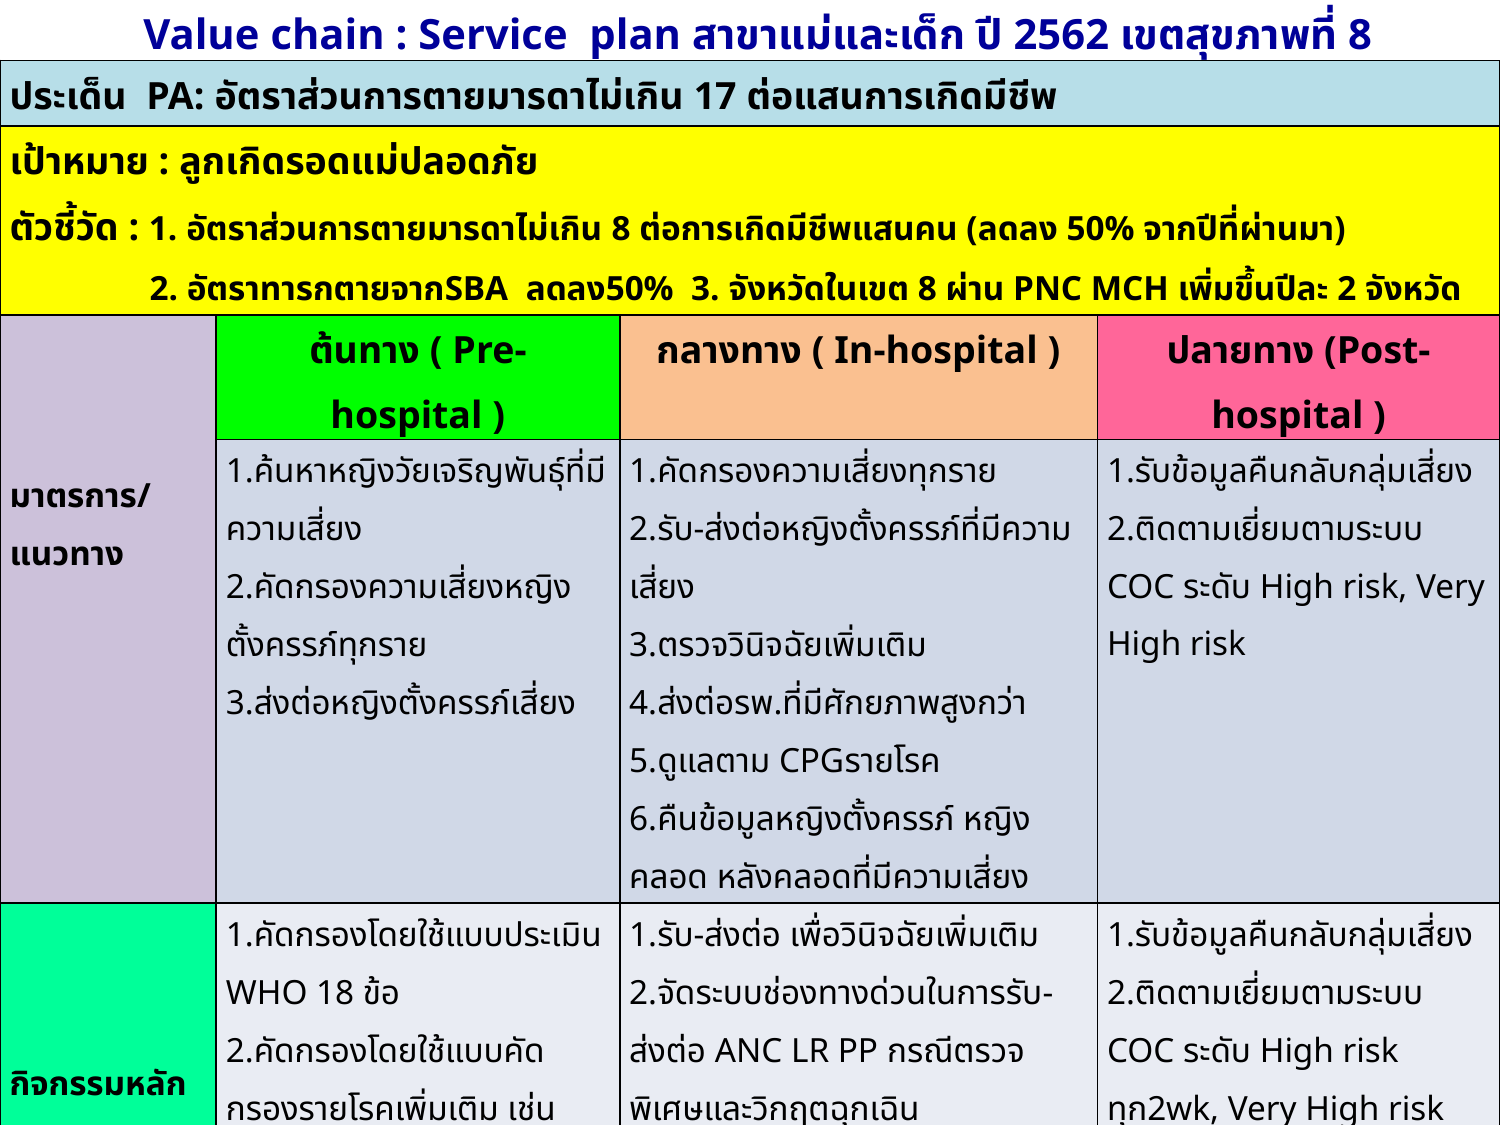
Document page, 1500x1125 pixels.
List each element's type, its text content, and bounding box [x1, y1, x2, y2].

table_cell ต้นทาง ( Pre-hospital ) [217, 316, 619, 439]
table_cell 1.ค้นหาหญิงวัยเจริญพันธุ์ที่มีความเสี่ยง 2.คัดกรองความเสี่ยงหญิงตั้งครรภ์ทุกราย 3.ส่งต่อหญิงตั้งครรภ์เสี่ยง [217, 440, 619, 902]
table_cell กิจกรรมหลัก [1, 904, 215, 1125]
table_cell 1.คัดกรองความเสี่ยงทุกราย 2.รับ-ส่งต่อหญิงตั้งครรภ์ที่มีความเสี่ยง 3.ตรวจวินิจฉัยเพิ่มเติม 4.ส่งต่อรพ.ที่มีศักยภาพสูงกว่า 5.ดูแลตาม CPGรายโรค 6.คืนข้อมูลหญิงตั้งครรภ์ หญิงคลอด หลังคลอดที่มีความเสี่ยง [621, 440, 1097, 902]
text_box Value chain : Service plan สาขาแม่และเด็ก ปี 2562 เขตสุขภาพที่ 8 [33, 0, 1483, 65]
table_cell ปลายทาง (Post-hospital ) [1098, 316, 1499, 439]
table_cell เป้าหมาย : ลูกเกิดรอดแม่ปลอดภัย ตัวชี้วัด : 1. อัตราส่วนการตายมารดาไม่เกิน 8 ต่อการเกิดมีชีพแสนคน (ลดลง 50% จากปีที่ผ่านมา) 2. อัตราทารกตายจากSBA ลดลง50% 3. จังหวัดในเขต 8 ผ่าน PNC MCH เพิ่มขึ้นปีละ 2 จังหวัด [1, 127, 1499, 314]
table_cell มาตรการ/แนวทาง [1, 316, 215, 902]
table_cell 1.คัดกรองโดยใช้แบบประเมิน WHO 18 ข้อ 2.คัดกรองโดยใช้แบบคัดกรองรายโรคเพิ่มเติม เช่น PPH, PIH, Heart disease, GDM, Preterm 3.ตรวจวัดค่า O2 sat ทุก visit [217, 904, 619, 1125]
table_cell 1.รับข้อมูลคืนกลับกลุ่มเสี่ยง 2.ติดตามเยี่ยมตามระบบ COC ระดับ High risk, Very High risk [1098, 440, 1499, 902]
table_cell กลางทาง ( In-hospital ) [621, 316, 1097, 439]
table_cell 1.รับข้อมูลคืนกลับกลุ่มเสี่ยง 2.ติดตามเยี่ยมตามระบบ COC ระดับ High risk ทุก2wk, Very High risk ทุกwk 3.Mapping แผนที่ความเสี่ยงเพื่อรับส่งต่อกรณีฉุกเฉิน 4.วางแผนการดูแลโดยสหสาขาวิชาชีพ 5.กำหนดEarly Warning signs การดูแลรายบุคคล/รายโรค [1098, 904, 1499, 1125]
table_header ประเด็น PA: อัตราส่วนการตายมารดาไม่เกิน 17 ต่อแสนการเกิดมีชีพ [1, 61, 1499, 125]
table_cell 1.รับ-ส่งต่อ เพื่อวินิจฉัยเพิ่มเติม 2.จัดระบบช่องทางด่วนในการรับ-ส่งต่อ ANC LR PP กรณีตรวจพิเศษและวิกฤตฉุกเฉิน 3.กำหนด Early Warning signs การดูแลรายบุคคล/รายโรค 4.ดูแลตาม CPGรายโรค 5.คืนข้อมูลความเสี่ยงทุกระยะ 6.จัดทำแนวทางการดูแลต่อเนื่องในชุมชน(COC) 7.ส่งต่อระดับ Supra Tertiary กรณีเกินศักยภาพ [621, 904, 1097, 1125]
